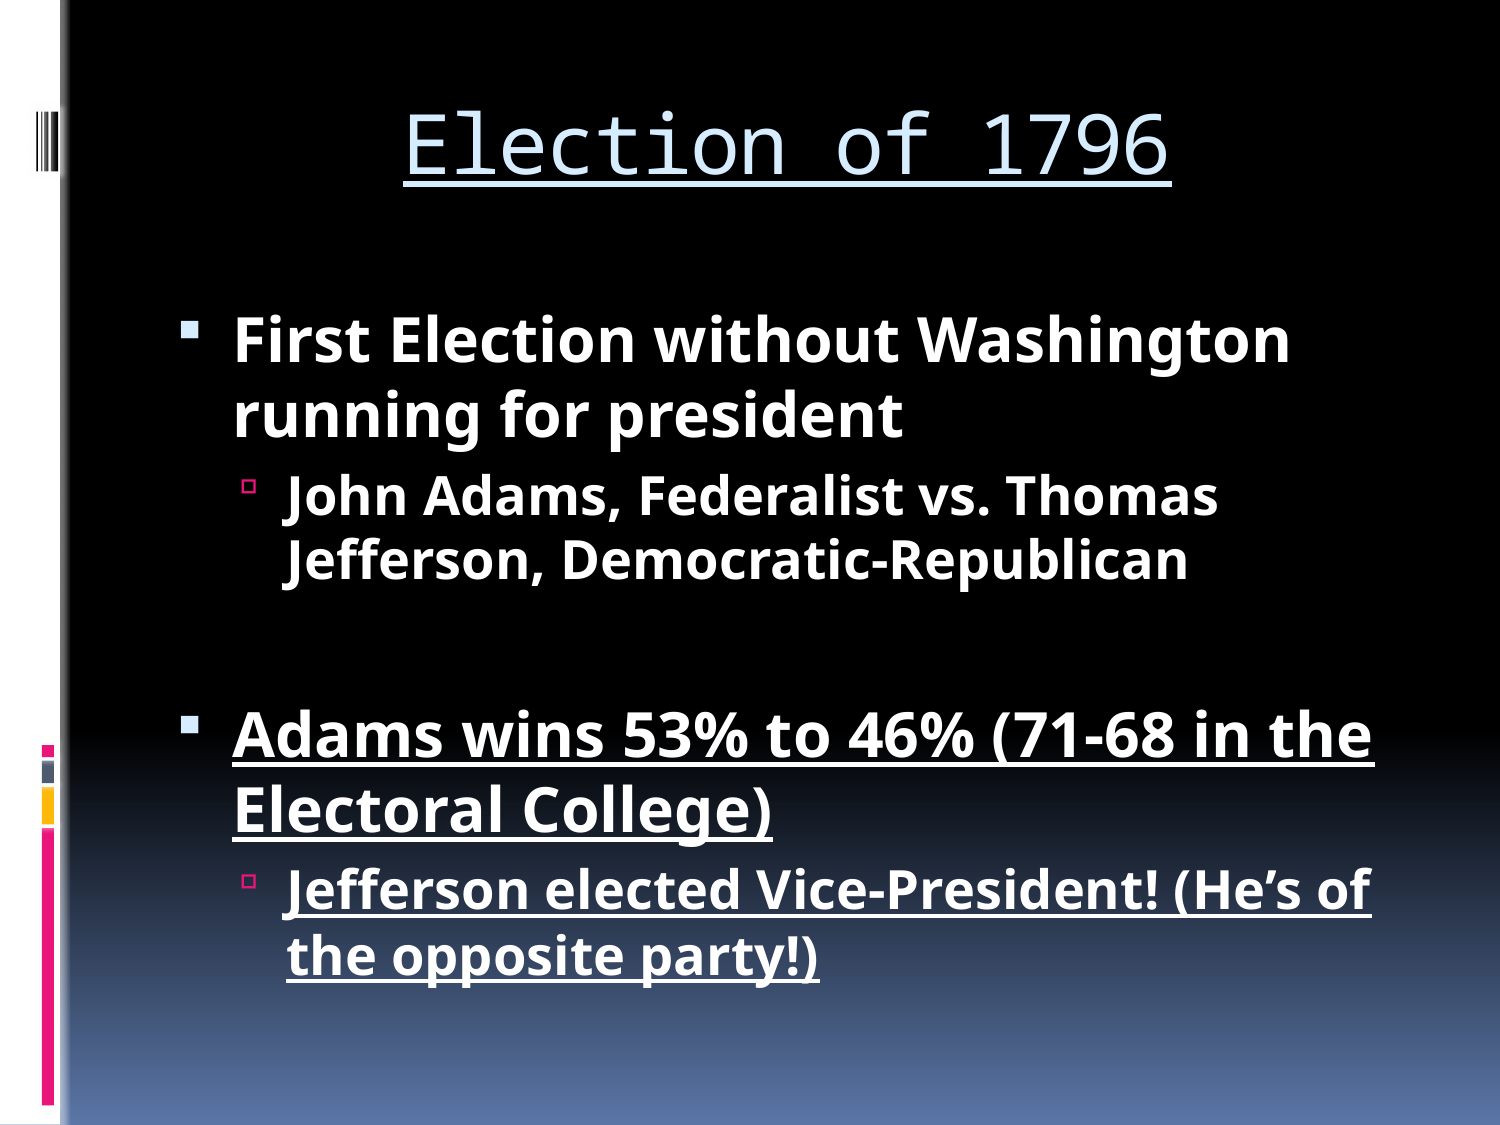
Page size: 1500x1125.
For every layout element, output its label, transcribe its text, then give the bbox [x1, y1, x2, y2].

title Election of 1796 [150, 83, 1425, 234]
list First Election without Washington running for president John Adams, Federalist vs. Thomas Jefferson, Democratic-Republican Adams wins 53% to 46% (71-68 in the Electoral College) Jefferson elected Vice-President! (He’s of the opposite party!) [150, 292, 1425, 1043]
